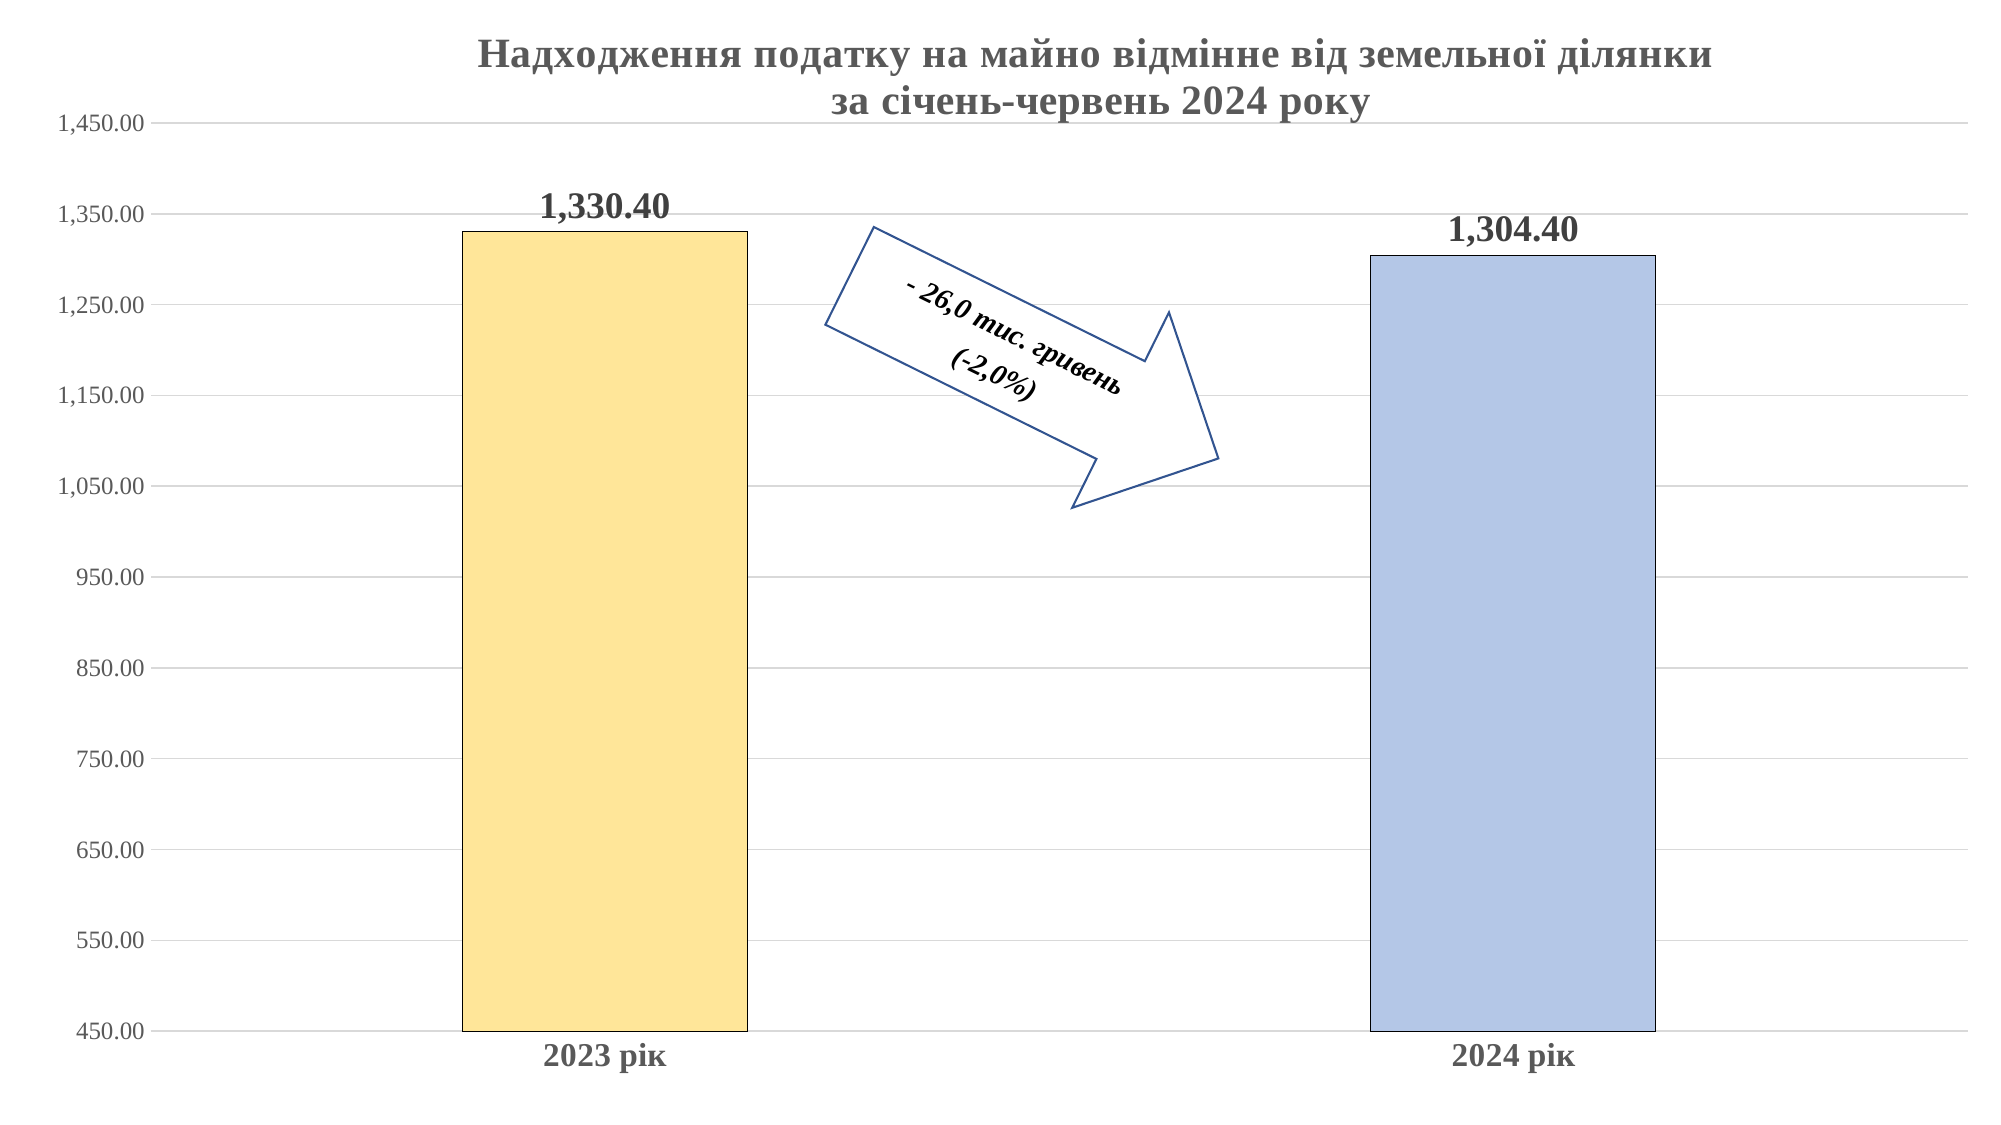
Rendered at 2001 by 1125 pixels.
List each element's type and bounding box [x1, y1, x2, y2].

chart [13, 10, 1989, 1101]
